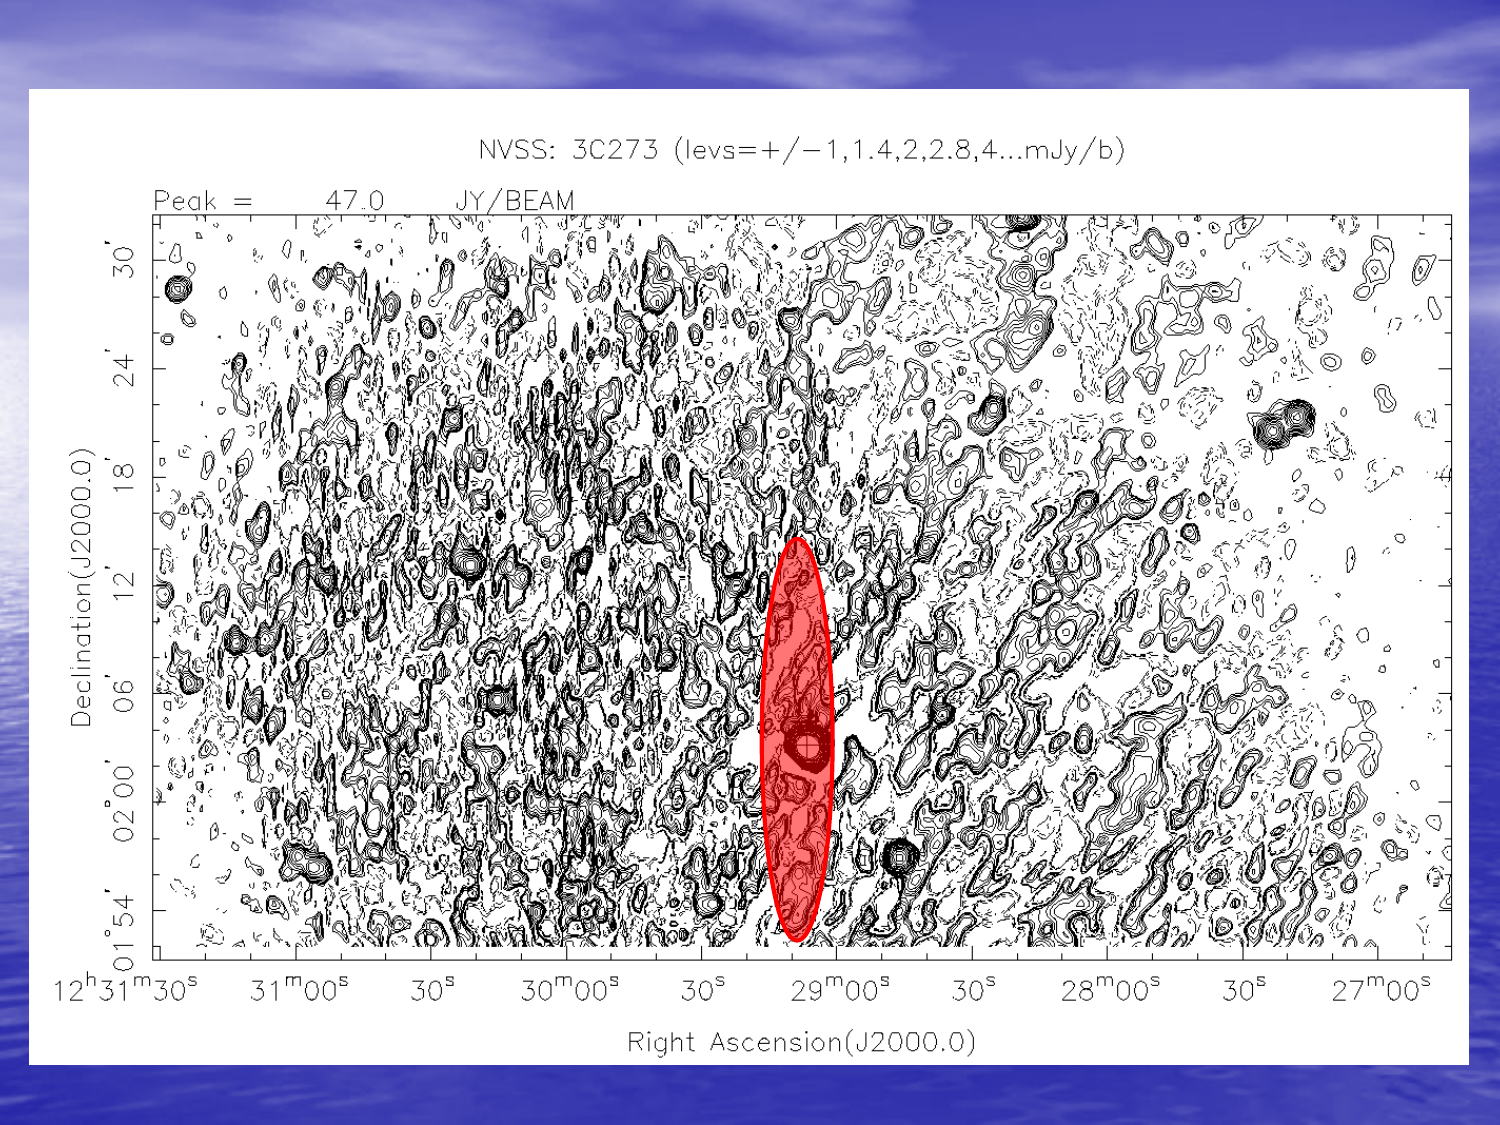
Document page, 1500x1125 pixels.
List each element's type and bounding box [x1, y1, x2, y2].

text_box [29, 89, 1469, 1065]
